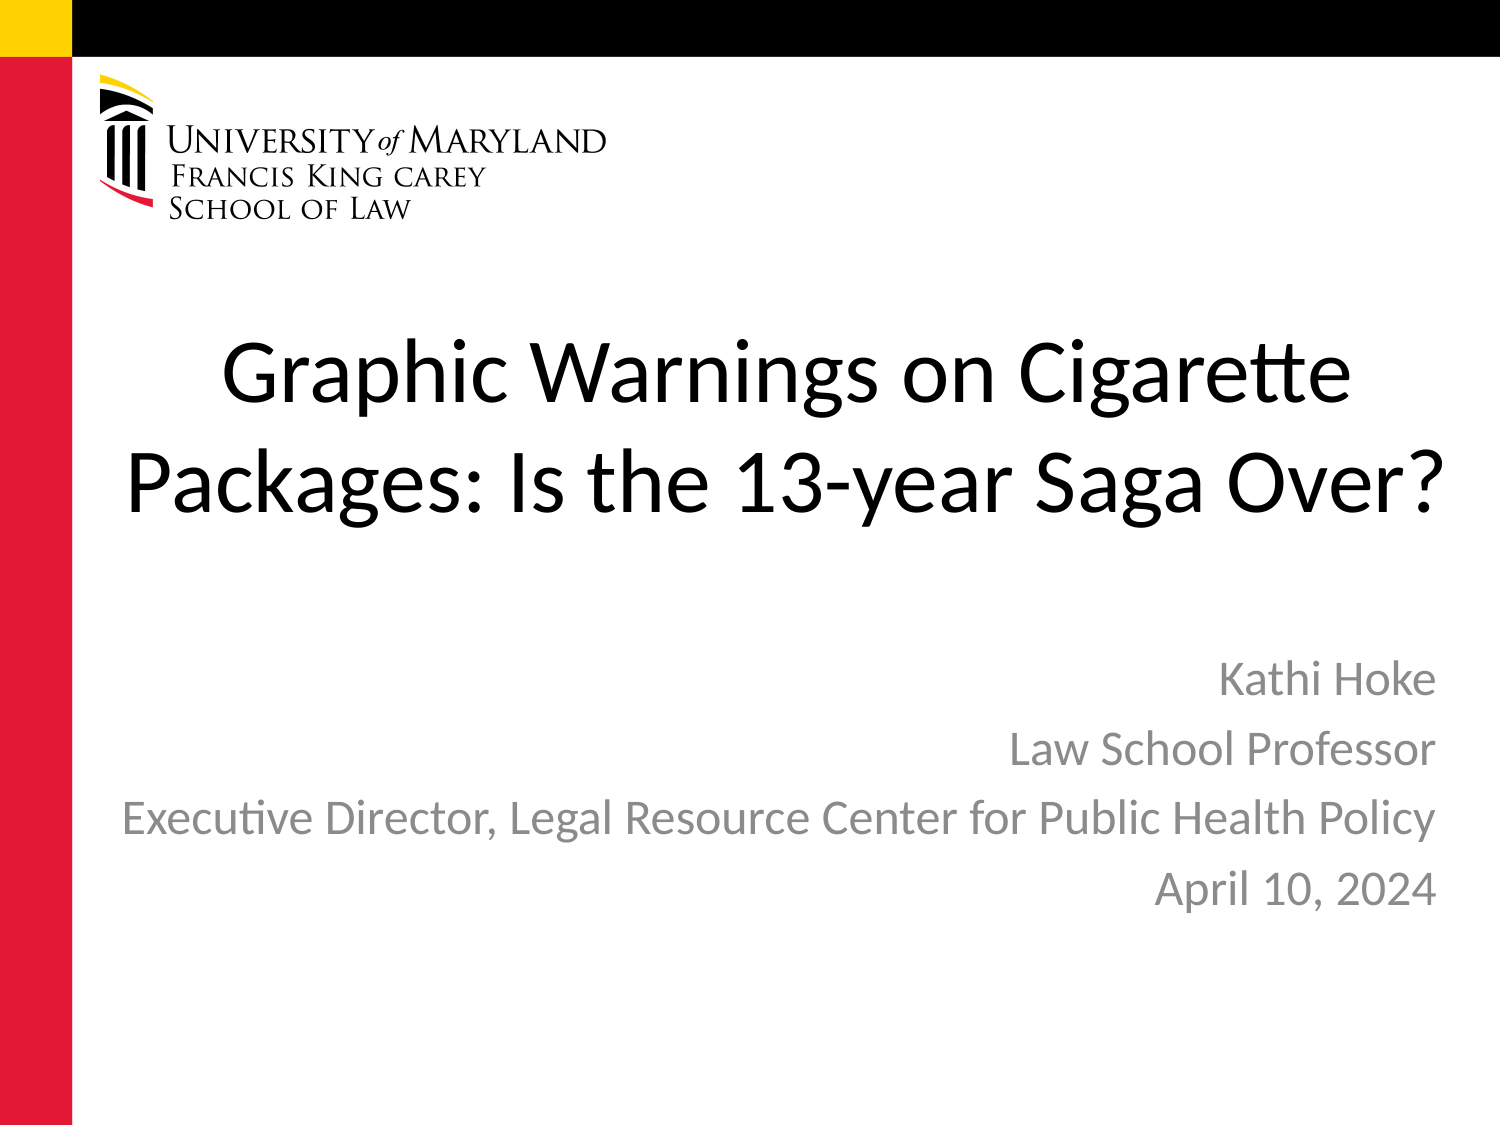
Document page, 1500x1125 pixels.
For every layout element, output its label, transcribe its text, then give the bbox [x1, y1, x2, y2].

title Graphic Warnings on Cigarette Packages: Is the 13-year Saga Over? [76, 251, 1500, 591]
subtitle Kathi Hoke Law School Professor Executive Director, Legal Resource Center for Public Health Policy April 10, 2024 [76, 637, 1452, 1003]
picture [0, 0, 1500, 1125]
